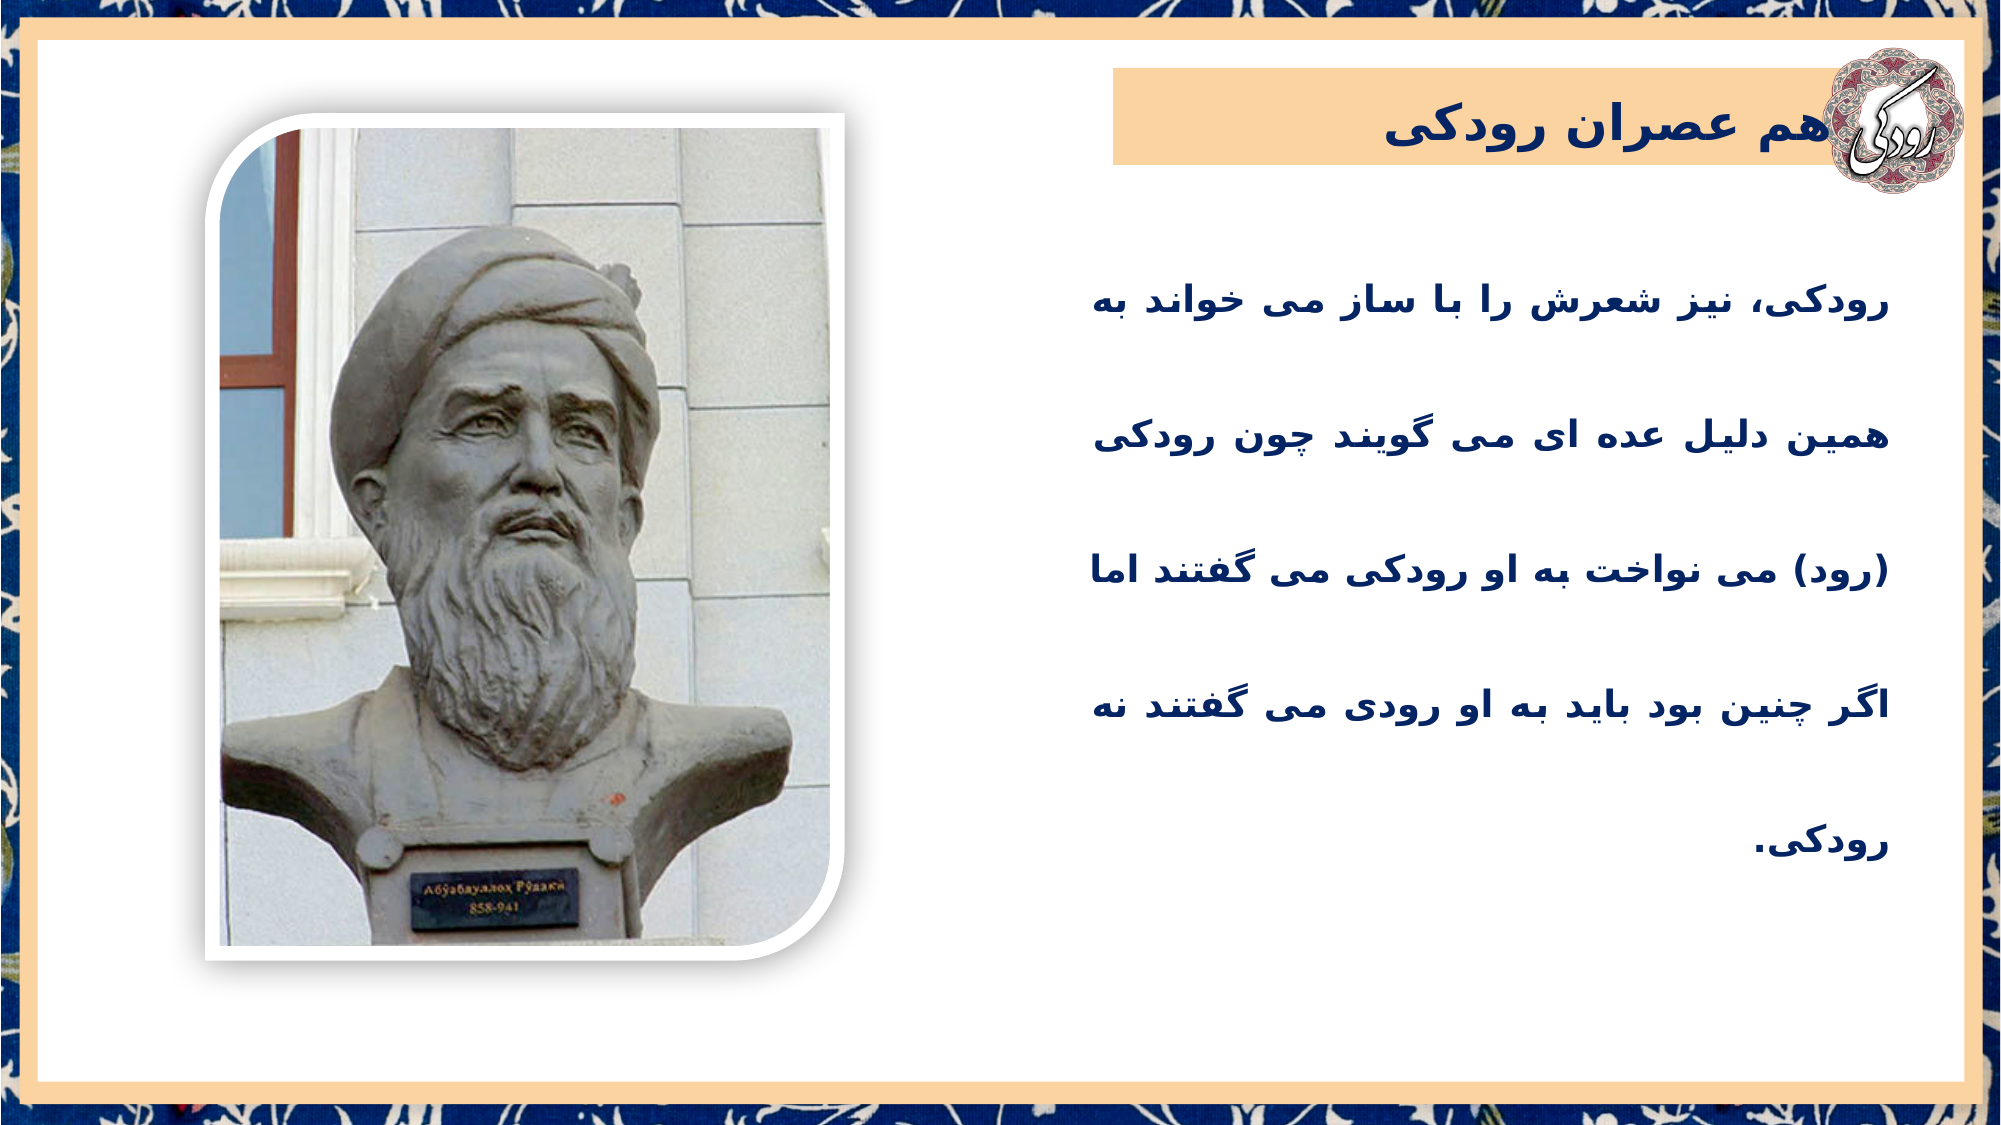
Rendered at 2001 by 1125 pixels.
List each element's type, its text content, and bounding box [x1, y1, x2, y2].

picture [2, 1, 1999, 1125]
text_box رودکی، نیز شعرش را با ساز می خواند به همین دلیل عده ای می گویند چون رودکی (رود) می نواخت به او رودکی می گفتند اما اگر چنین بود باید به او رودی می گفتند نه رودکی. [1074, 178, 1906, 868]
text_box هم عصران رودکی [1283, 82, 1932, 158]
